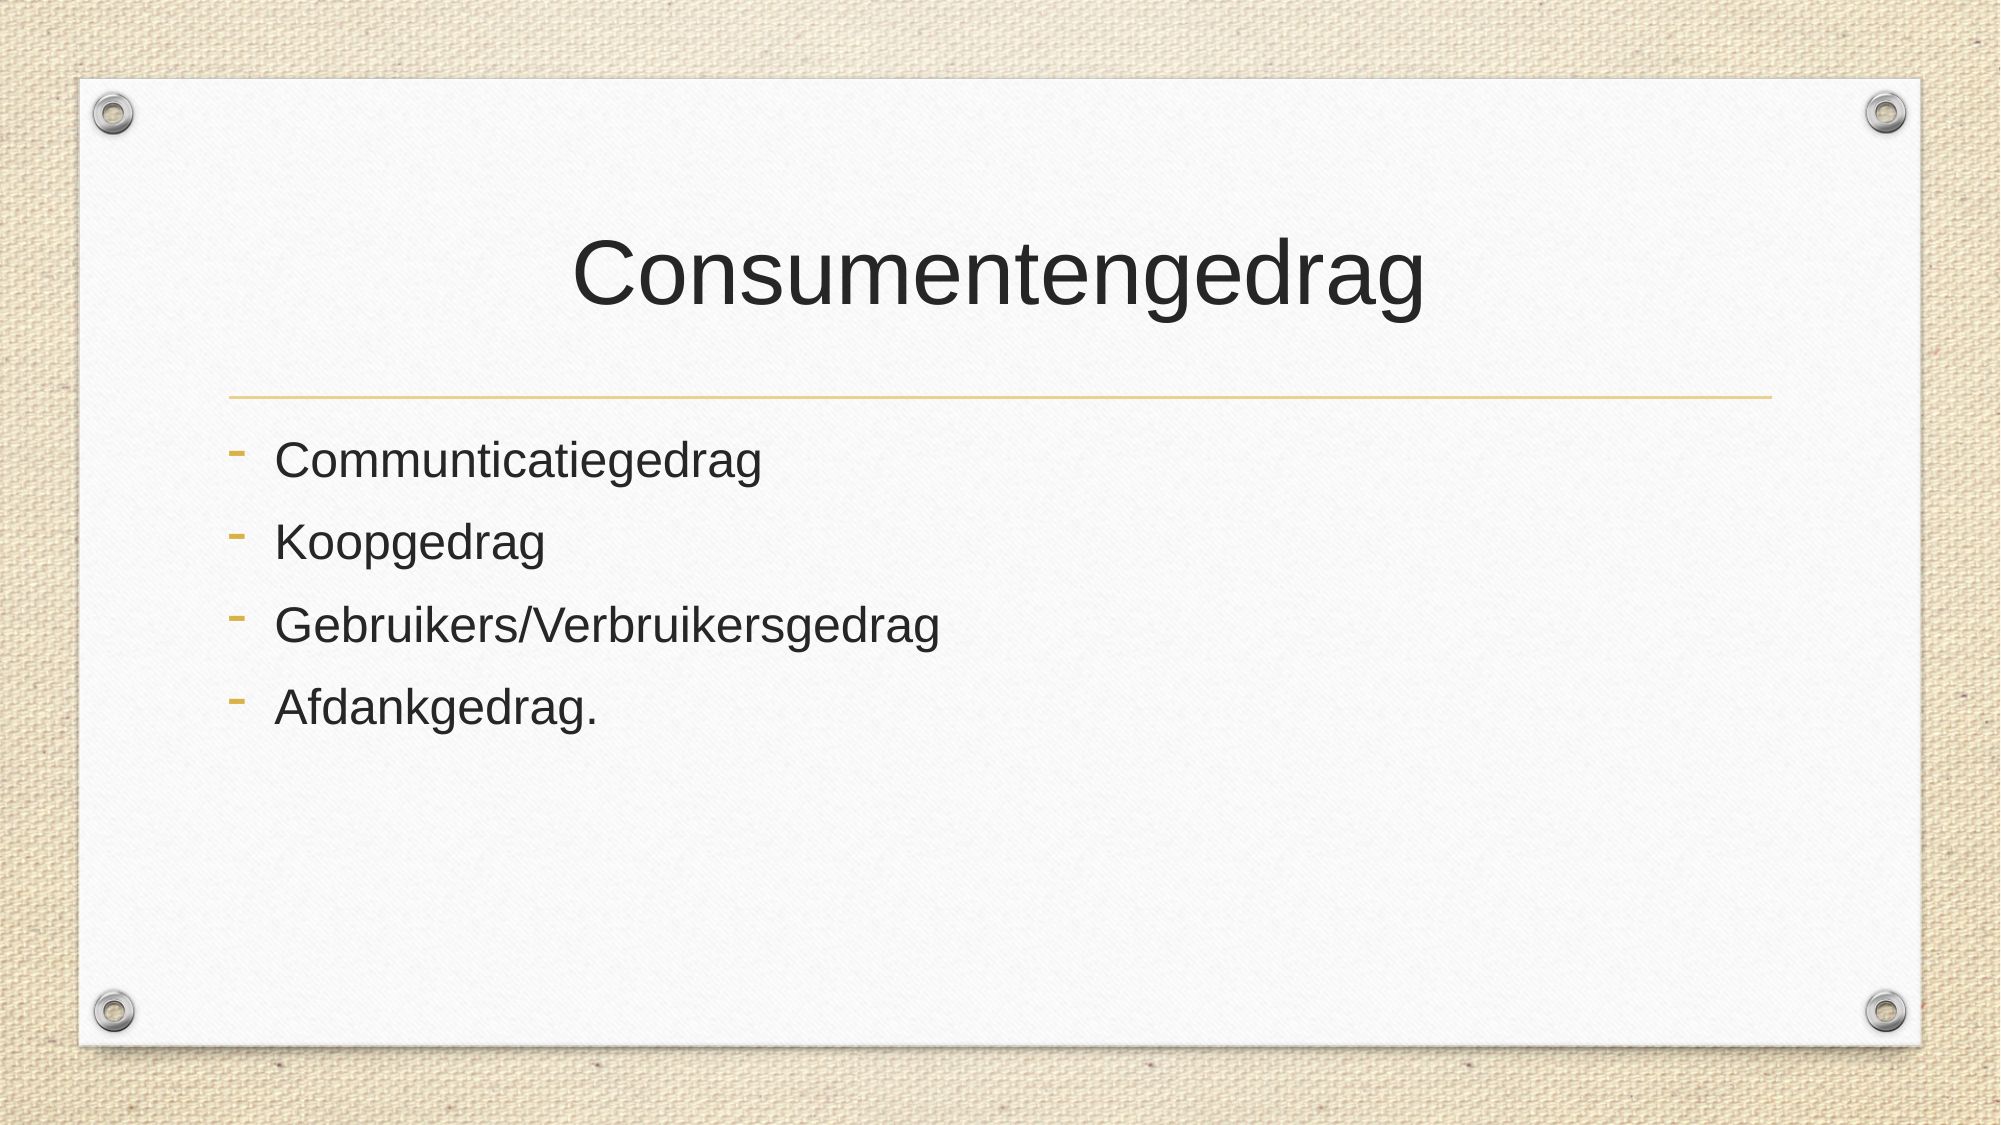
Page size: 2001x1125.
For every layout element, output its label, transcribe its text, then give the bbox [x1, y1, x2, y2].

picture [0, 0, 2001, 1125]
title Consumentengedrag [212, 161, 1788, 375]
list Communticatiegedrag Koopgedrag Gebruikers/Verbruikersgedrag Afdankgedrag. [212, 419, 1788, 964]
